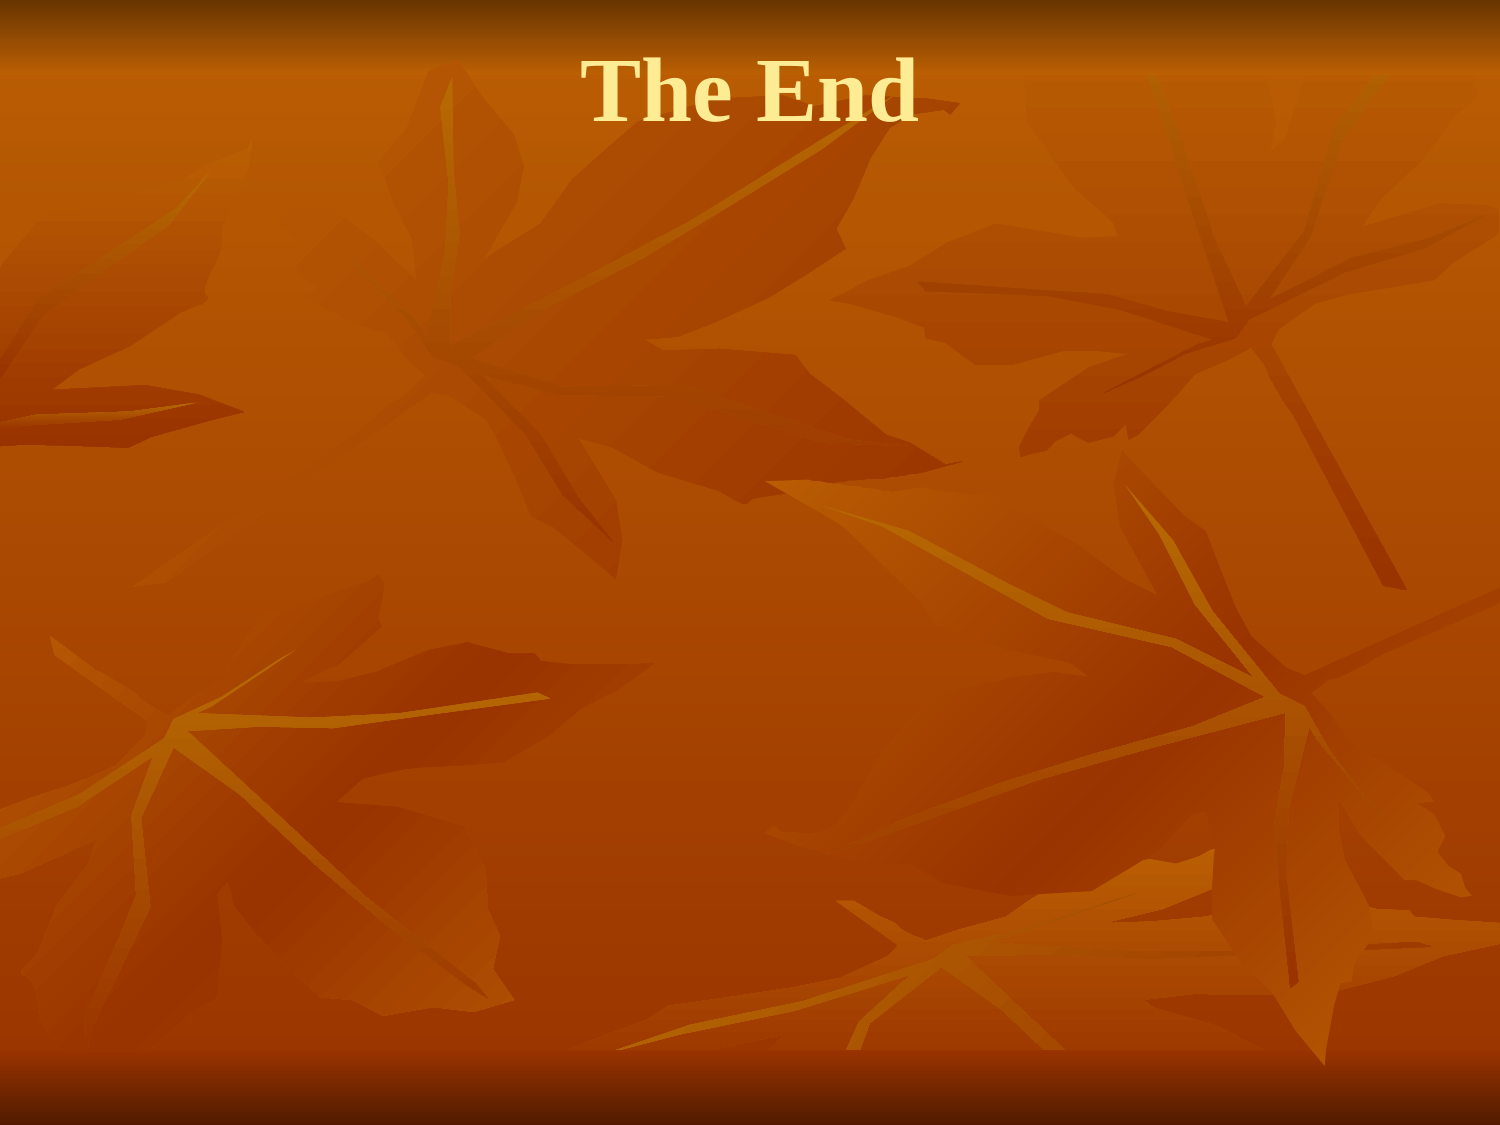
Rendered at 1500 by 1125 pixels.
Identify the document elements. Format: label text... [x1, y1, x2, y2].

title The End [74, 45, 1426, 234]
